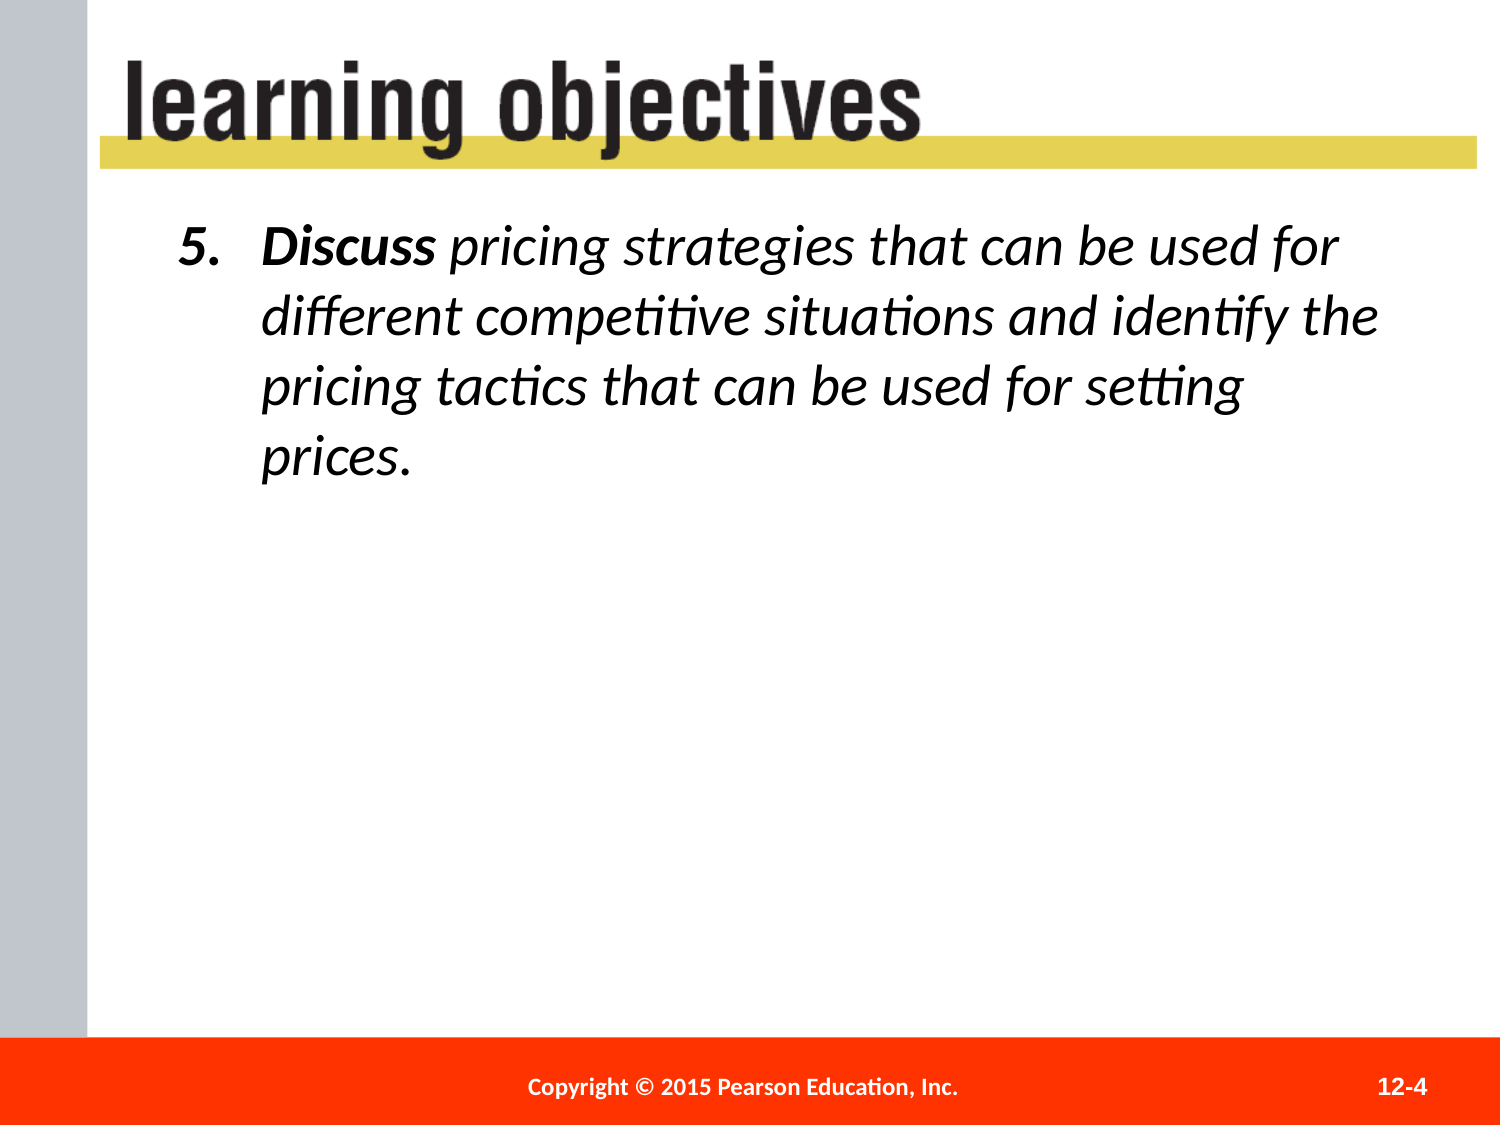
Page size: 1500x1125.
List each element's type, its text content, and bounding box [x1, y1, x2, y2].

list Discuss pricing strategies that can be used for different competitive situations and identify the pricing tactics that can be used for setting prices. [162, 199, 1426, 976]
